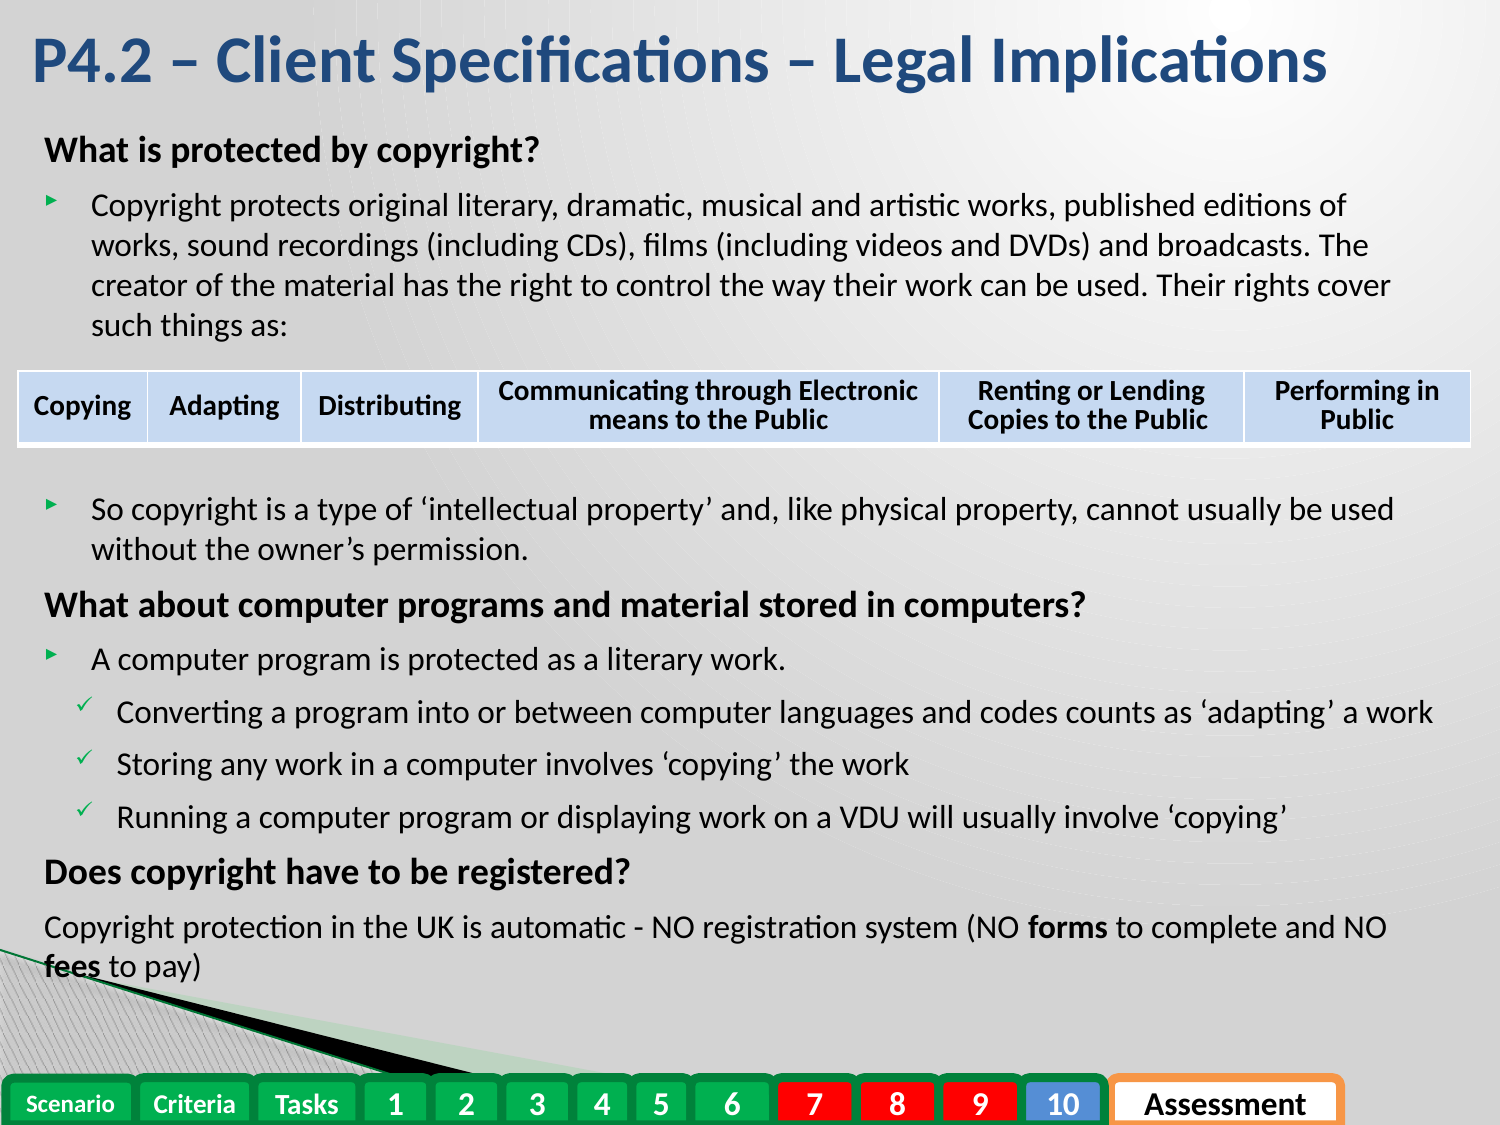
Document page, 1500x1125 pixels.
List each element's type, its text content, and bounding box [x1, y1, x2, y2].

list What is protected by copyright? Copyright protects original literary, dramatic, musical and artistic works, published editions of works, sound recordings (including CDs), films (including videos and DVDs) and broadcasts. The creator of the material has the right to control the way their work can be used. Their rights cover such things as: So copyright is a type of ‘intellectual property’ and, like physical property, cannot usually be used without the owner’s permission. What about computer programs and material stored in computers? A computer program is protected as a literary work. Converting a program into or between computer languages and codes counts as ‘adapting’ a work Storing any work in a computer involves ‘copying’ the work Running a computer program or displaying work on a VDU will usually involve ‘copying’ Does copyright have to be registered? Copyright protection in the UK is automatic - NO registration system (NO forms to complete and NO fees to pay) [29, 448, 1459, 1012]
table_header Communicating through Electronic means to the Public [479, 372, 938, 442]
text_box P4.2 – Client Specifications – Legal Implications [17, 19, 1489, 94]
table_header Renting or Lending Copies to the Public [940, 372, 1243, 442]
table_header Performing in Public [1245, 372, 1470, 442]
table_header Copying [19, 372, 147, 442]
table_header Adapting [148, 372, 300, 442]
list What is protected by copyright? Copyright protects original literary, dramatic, musical and artistic works, published editions of works, sound recordings (including CDs), films (including videos and DVDs) and broadcasts. The creator of the material has the right to control the way their work can be used. Their rights cover such things as: So copyright is a type of ‘intellectual property’ and, like physical property, cannot usually be used without the owner’s permission. What about computer programs and material stored in computers? A computer program is protected as a literary work. Converting a program into or between computer languages and codes counts as ‘adapting’ a work Storing any work in a computer involves ‘copying’ the work Running a computer program or displaying work on a VDU will usually involve ‘copying’ Does copyright have to be registered? Copyright protection in the UK is automatic - NO registration system (NO forms to complete and NO fees to pay) [29, 118, 1459, 370]
table_header Distributing [302, 372, 477, 442]
